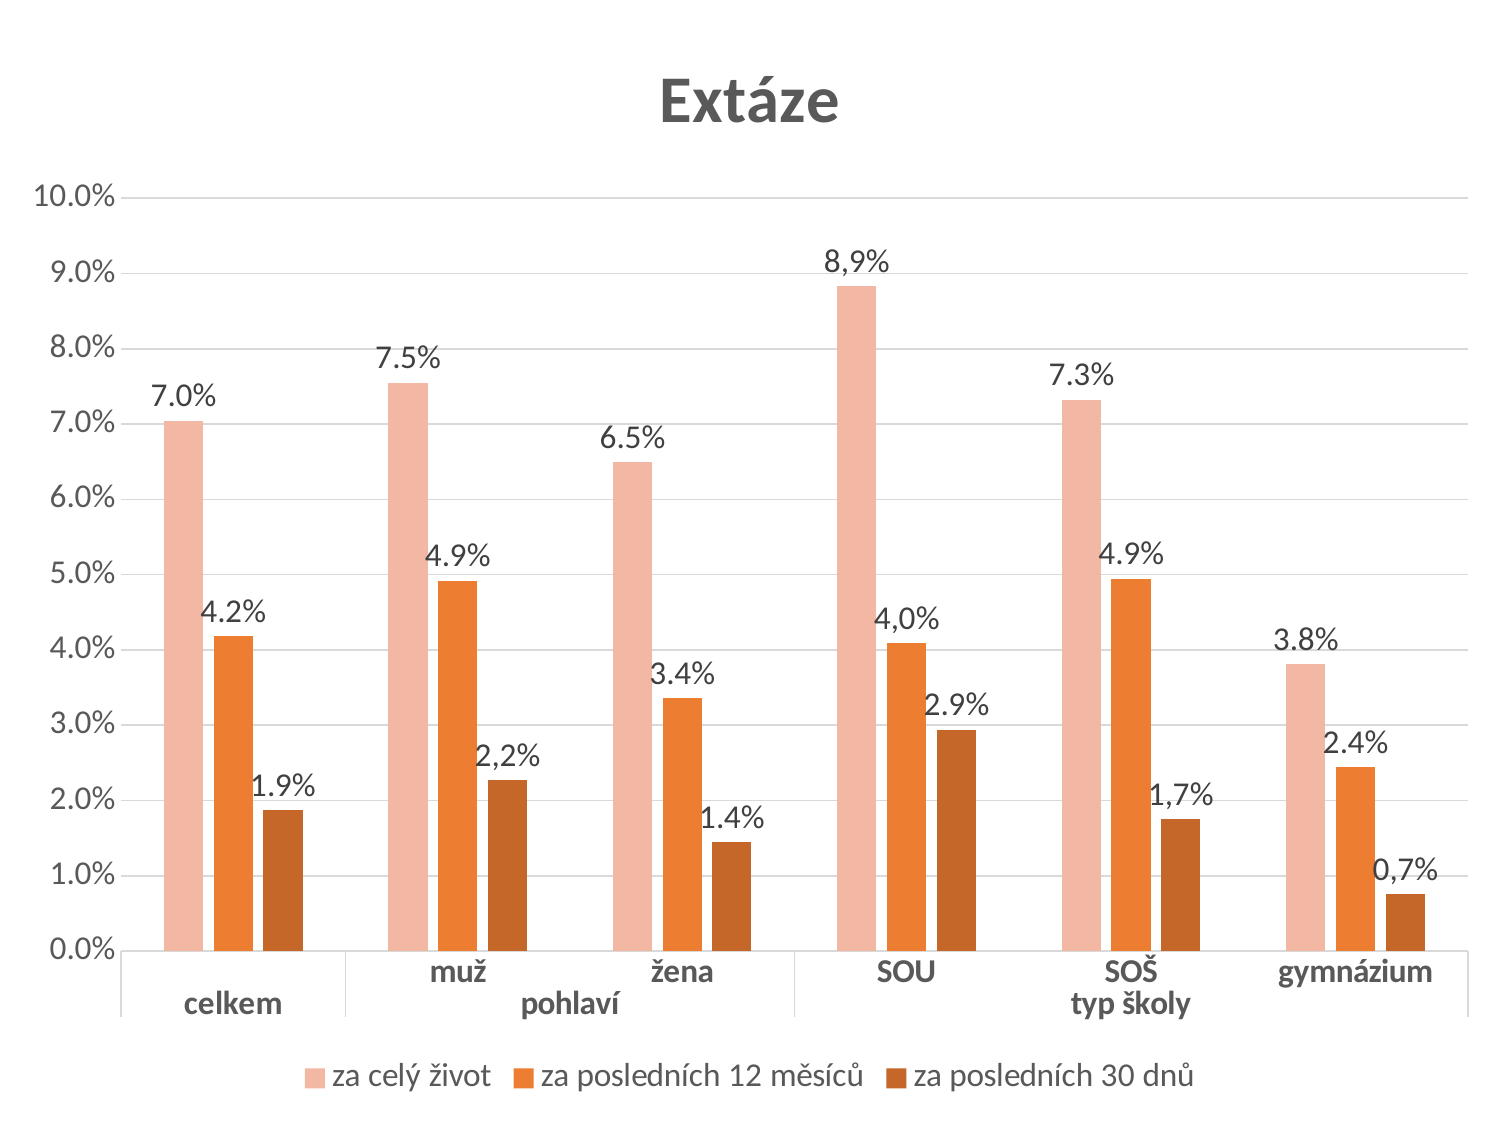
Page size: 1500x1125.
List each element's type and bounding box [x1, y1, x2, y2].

chart [2, 23, 1498, 1102]
